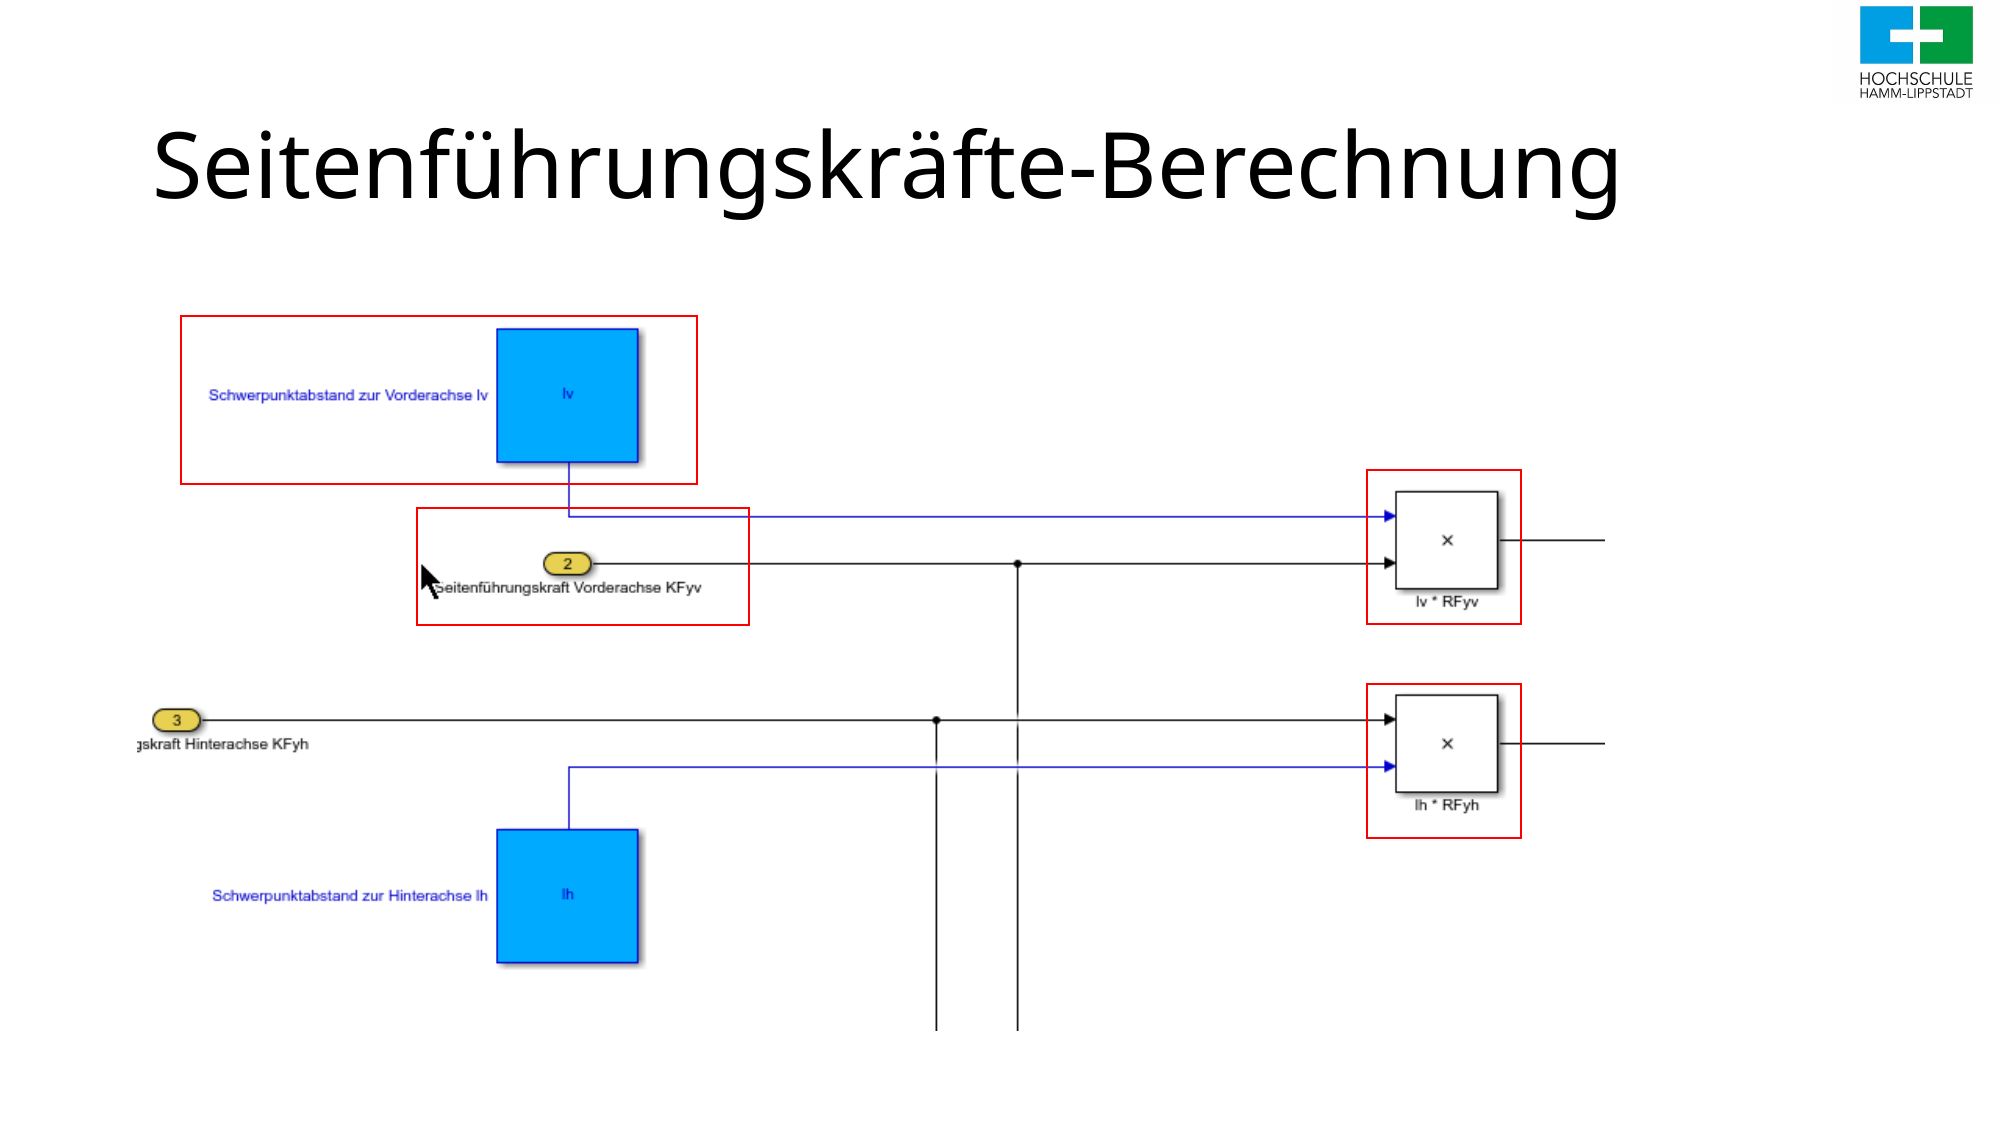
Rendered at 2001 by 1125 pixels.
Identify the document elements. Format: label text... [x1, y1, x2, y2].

picture [137, 277, 1605, 1031]
title Seitenführungskräfte-Berechnung [137, 59, 1863, 278]
picture [1833, 0, 2000, 105]
